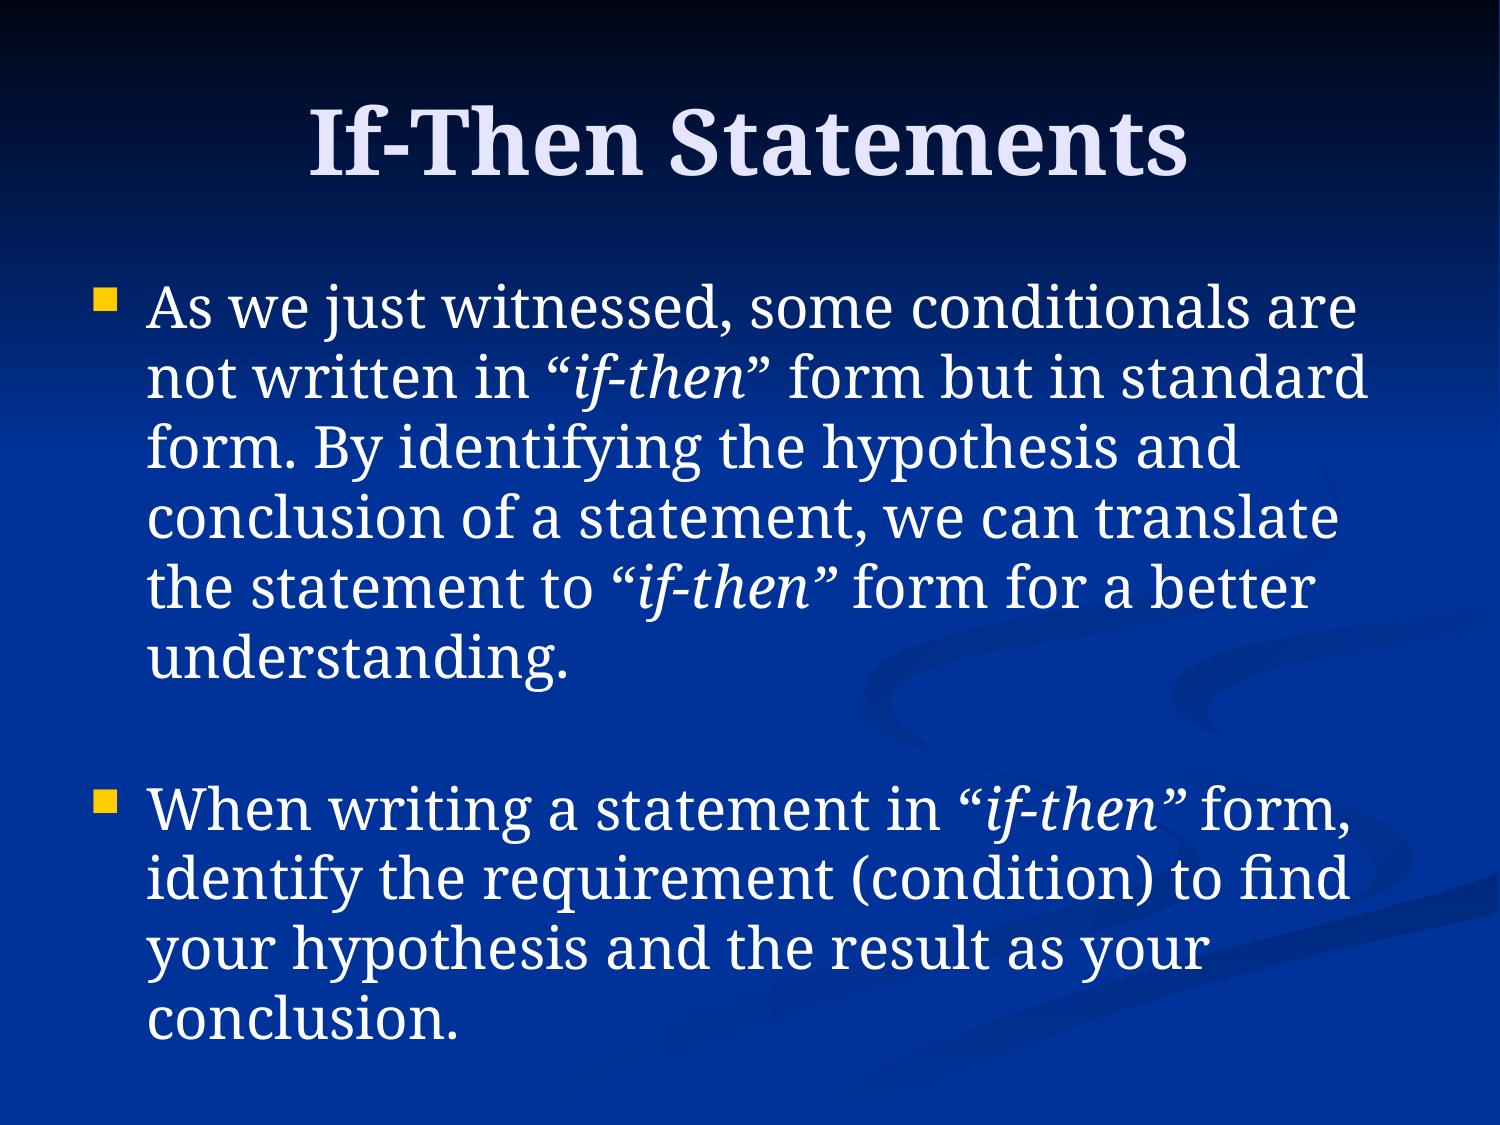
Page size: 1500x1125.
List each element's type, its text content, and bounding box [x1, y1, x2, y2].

title If-Then Statements [74, 44, 1426, 233]
list As we just witnessed, some conditionals are not written in “if-then” form but in standard form. By identifying the hypothesis and conclusion of a statement, we can translate the statement to “if-then” form for a better understanding. When writing a statement in “if-then” form, identify the requirement (condition) to find your hypothesis and the result as your conclusion. [74, 262, 1426, 1006]
